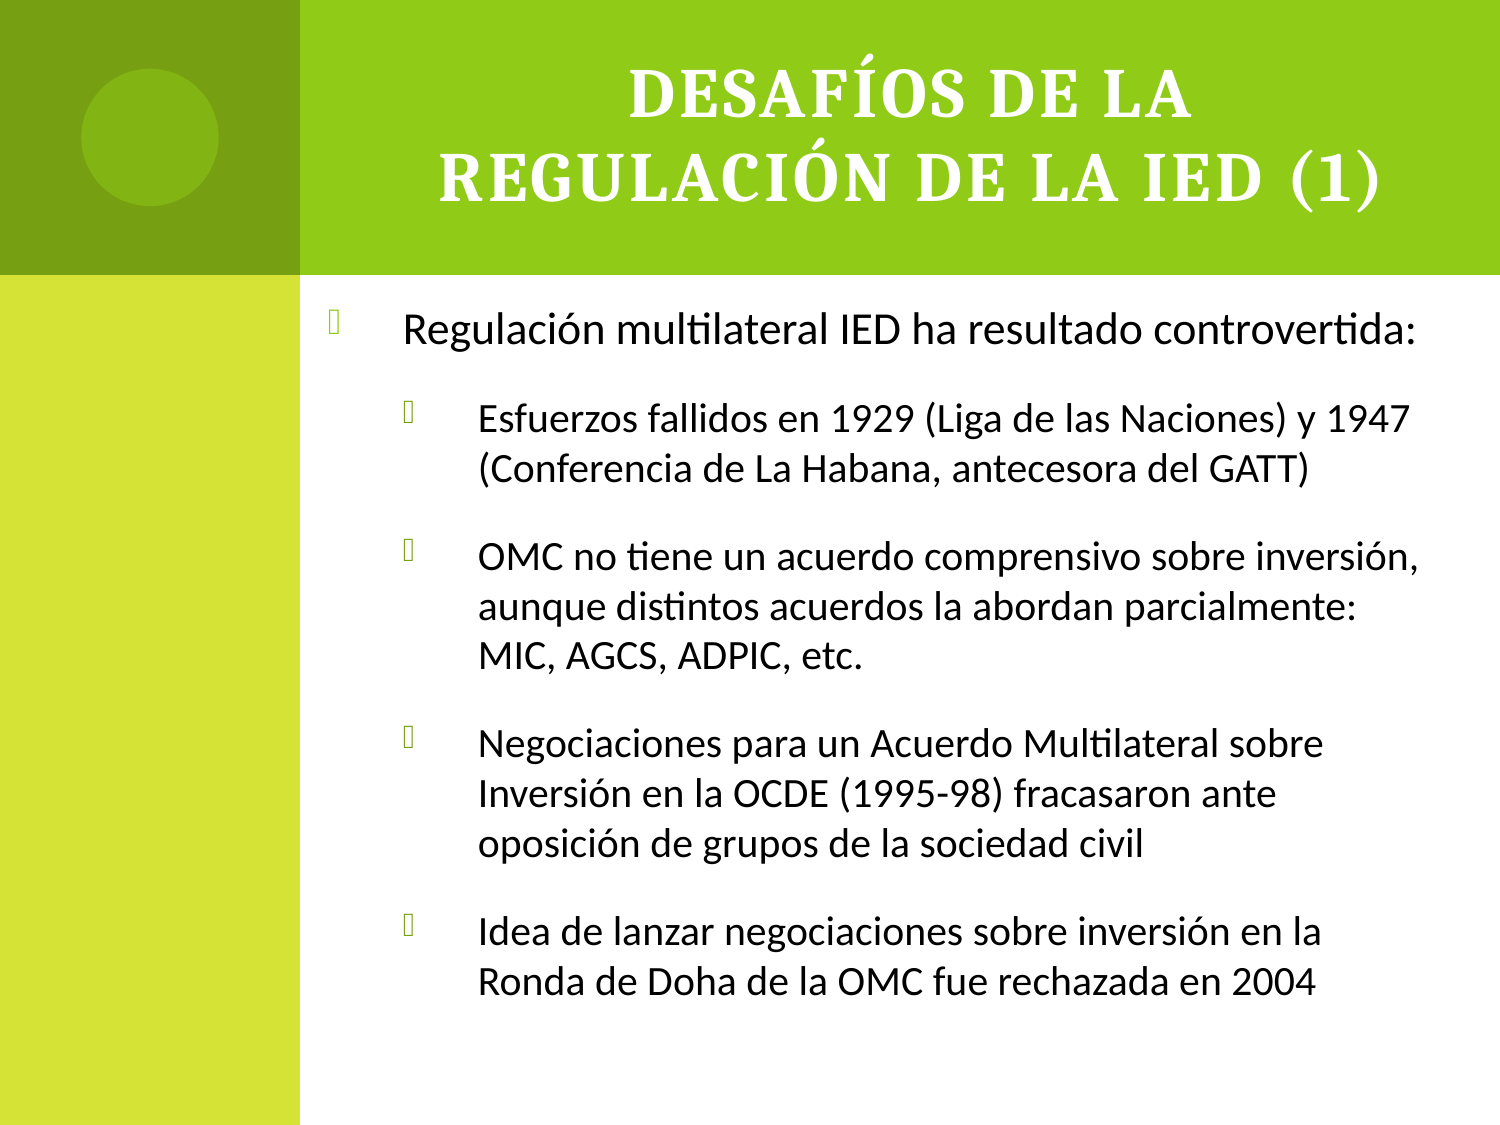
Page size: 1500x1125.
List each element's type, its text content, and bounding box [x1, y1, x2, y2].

list Regulación multilateral IED ha resultado controvertida: Esfuerzos fallidos en 1929 (Liga de las Naciones) y 1947 (Conferencia de La Habana, antecesora del GATT) OMC no tiene un acuerdo comprensivo sobre inversión, aunque distintos acuerdos la abordan parcialmente: MIC, AGCS, ADPIC, etc. Negociaciones para un Acuerdo Multilateral sobre Inversión en la OCDE (1995-98) fracasaron ante oposición de grupos de la sociedad civil Idea de lanzar negociaciones sobre inversión en la Ronda de Doha de la OMC fue rechazada en 2004 [312, 290, 1447, 1059]
title Desafíos de la regulación de la IED (1) [399, 37, 1425, 225]
